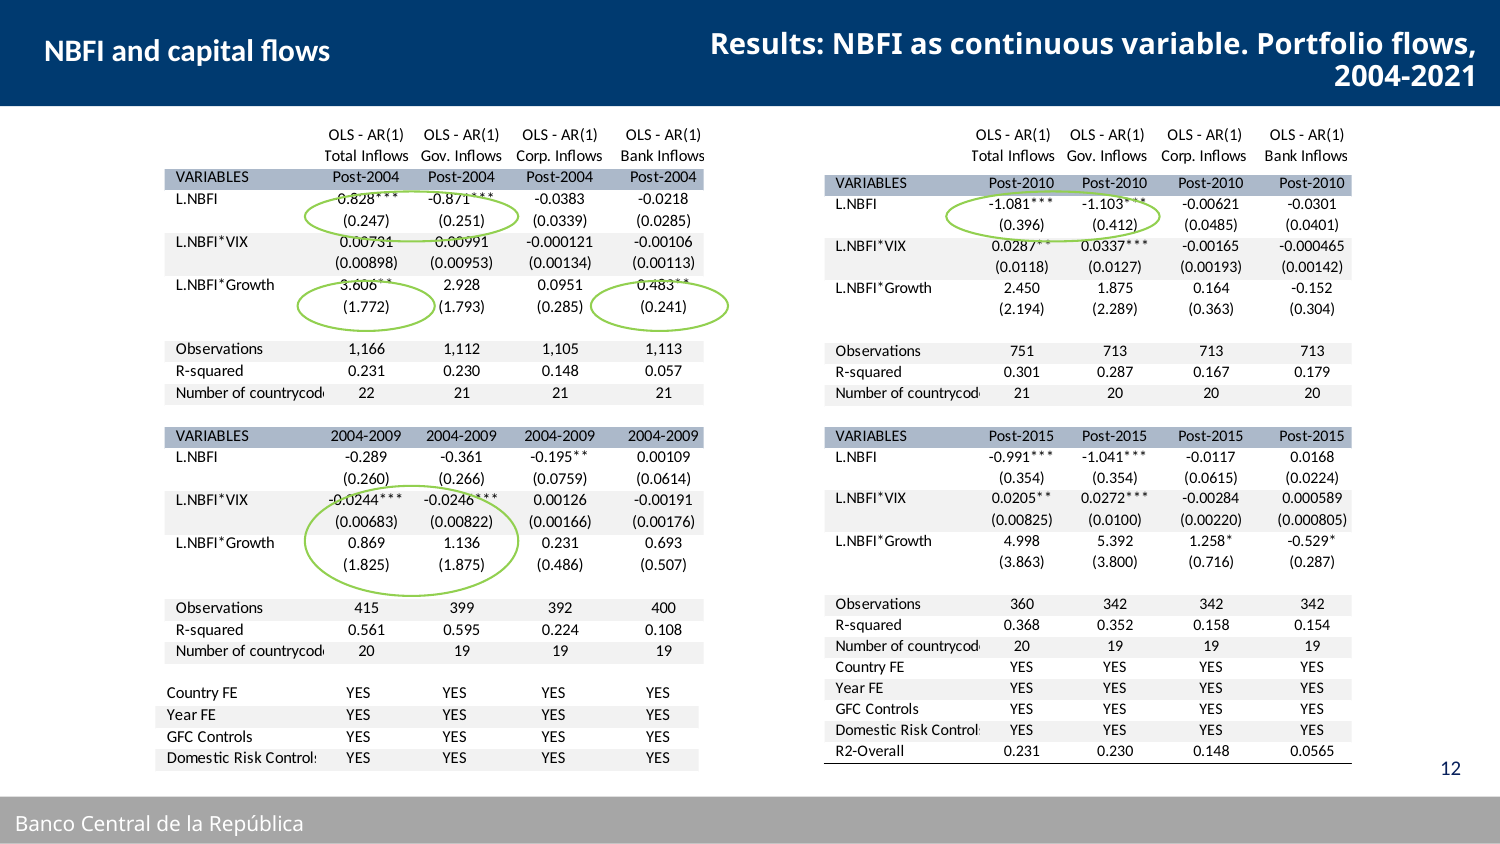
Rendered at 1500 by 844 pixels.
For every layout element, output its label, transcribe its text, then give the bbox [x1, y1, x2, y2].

picture [154, 683, 700, 773]
picture [163, 125, 705, 665]
text_box NBFI and capital flows [29, 26, 839, 84]
text_box [705, 286, 730, 326]
picture [823, 174, 1353, 765]
text_box Results: NBFI as continuous variable. Portfolio flows, 2004-2021 [680, 22, 1493, 79]
picture [971, 125, 1348, 170]
